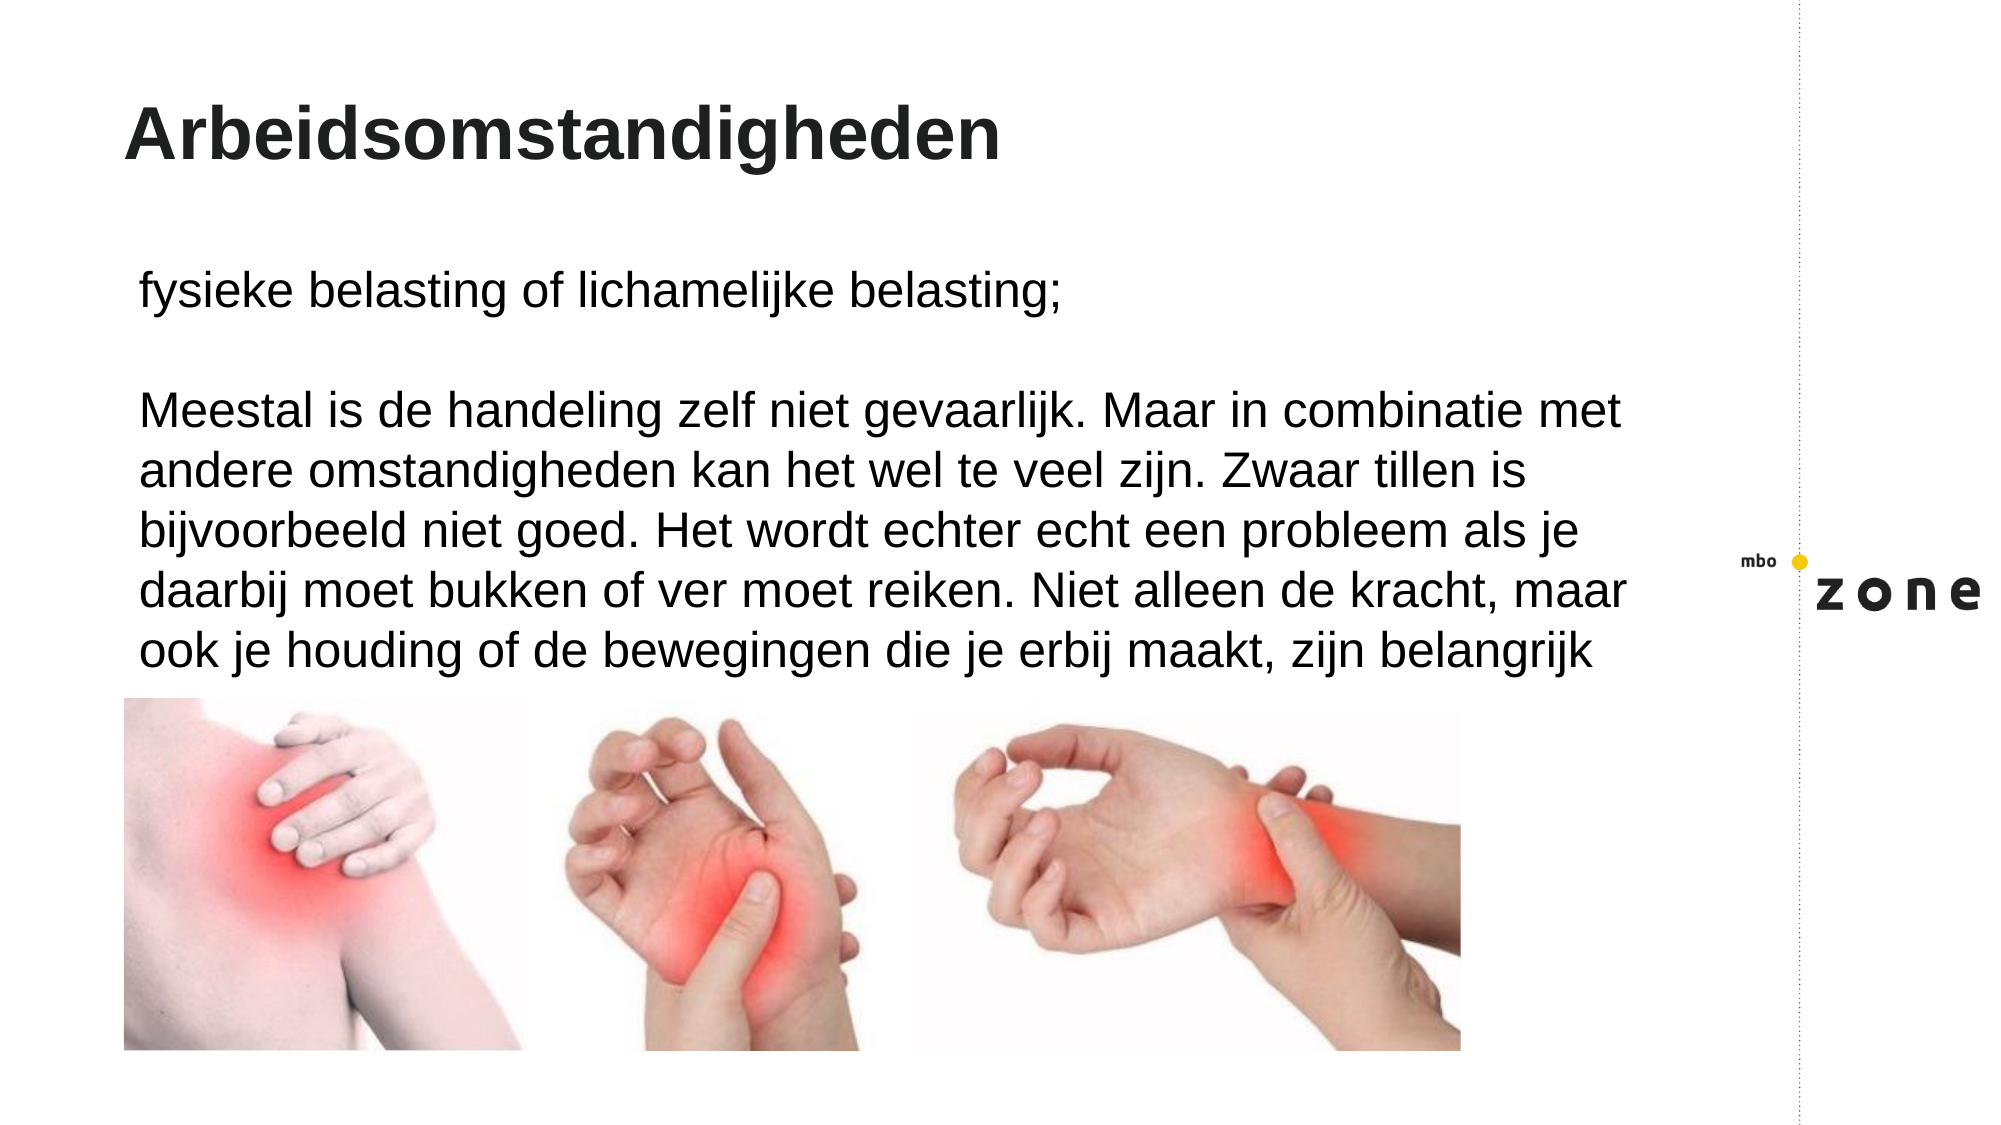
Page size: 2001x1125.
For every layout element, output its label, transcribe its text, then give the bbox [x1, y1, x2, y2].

title Arbeidsomstandigheden [123, 94, 1607, 250]
text_box fysieke belasting of lichamelijke belasting; Meestal is de handeling zelf niet gevaarlijk. Maar in combinatie met andere omstandigheden kan het wel te veel zijn. Zwaar tillen is bijvoorbeeld niet goed. Het wordt echter echt een probleem als je daarbij moet bukken of ver moet reiken. Niet alleen de kracht, maar ook je houding of de bewegingen die je erbij maakt, zijn belangrijk [123, 250, 1698, 686]
picture [123, 698, 1461, 1051]
picture [1596, 0, 2001, 1125]
